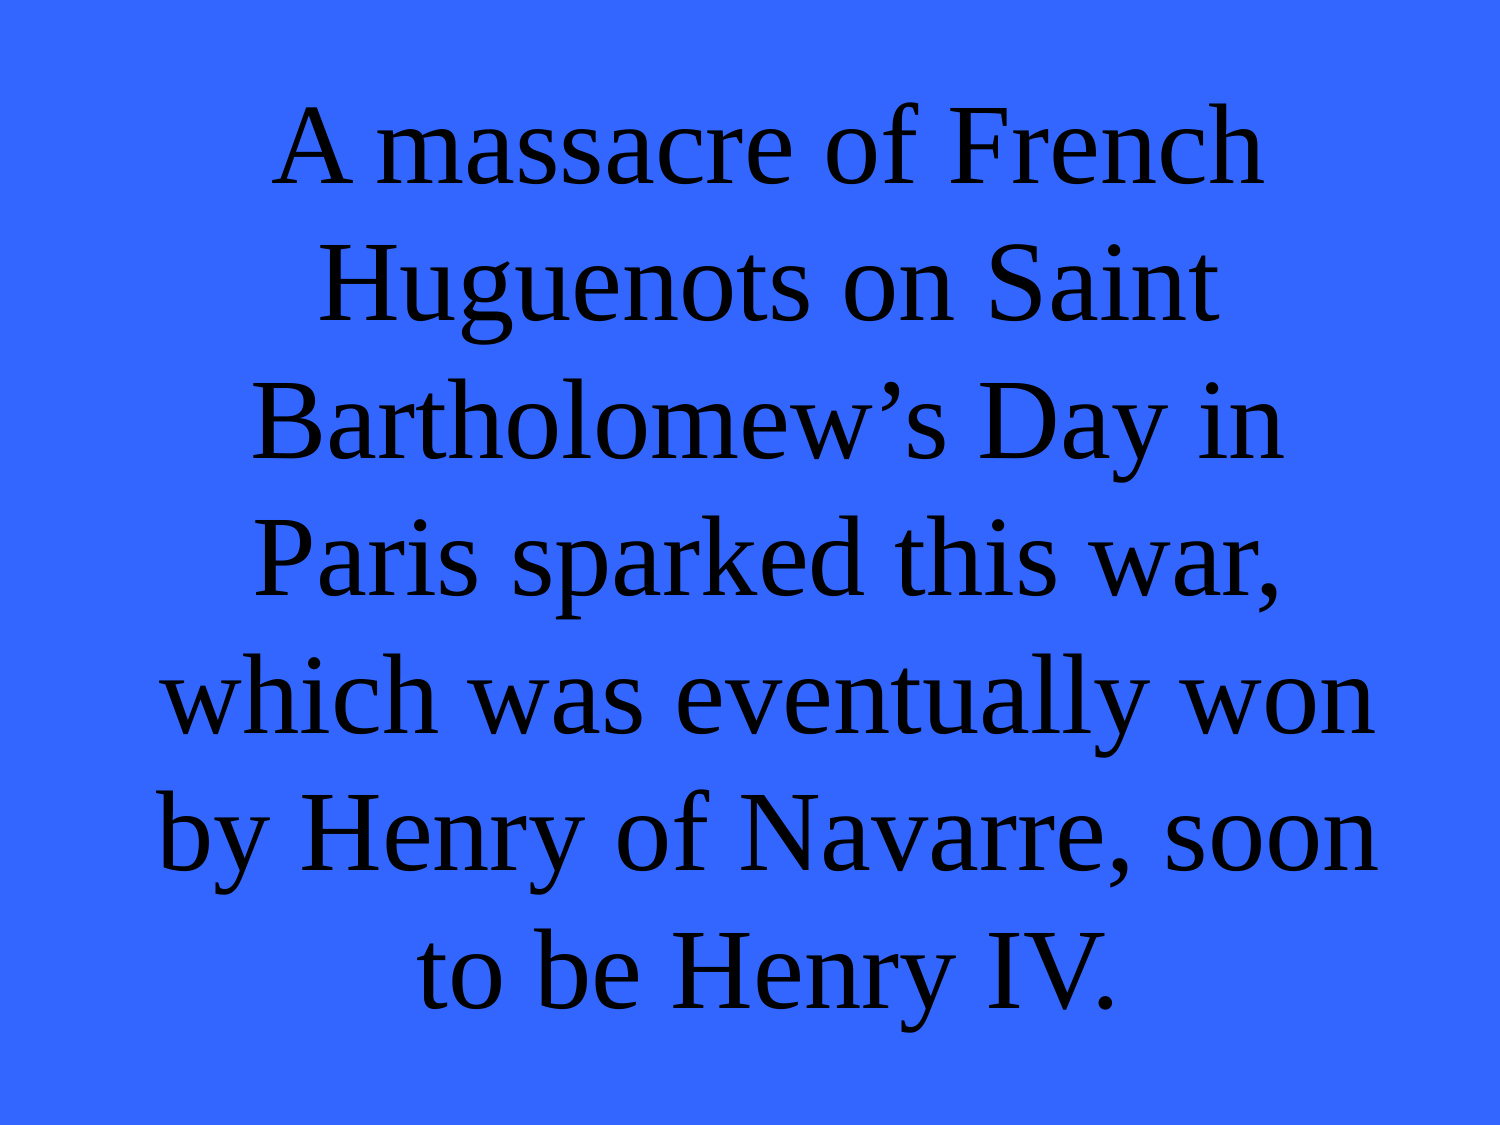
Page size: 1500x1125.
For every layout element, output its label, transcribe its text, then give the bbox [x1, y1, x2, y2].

title A massacre of French Huguenots on Saint Bartholomew’s Day in Paris sparked this war, which was eventually won by Henry of Navarre, soon to be Henry IV. [112, 75, 1425, 1025]
